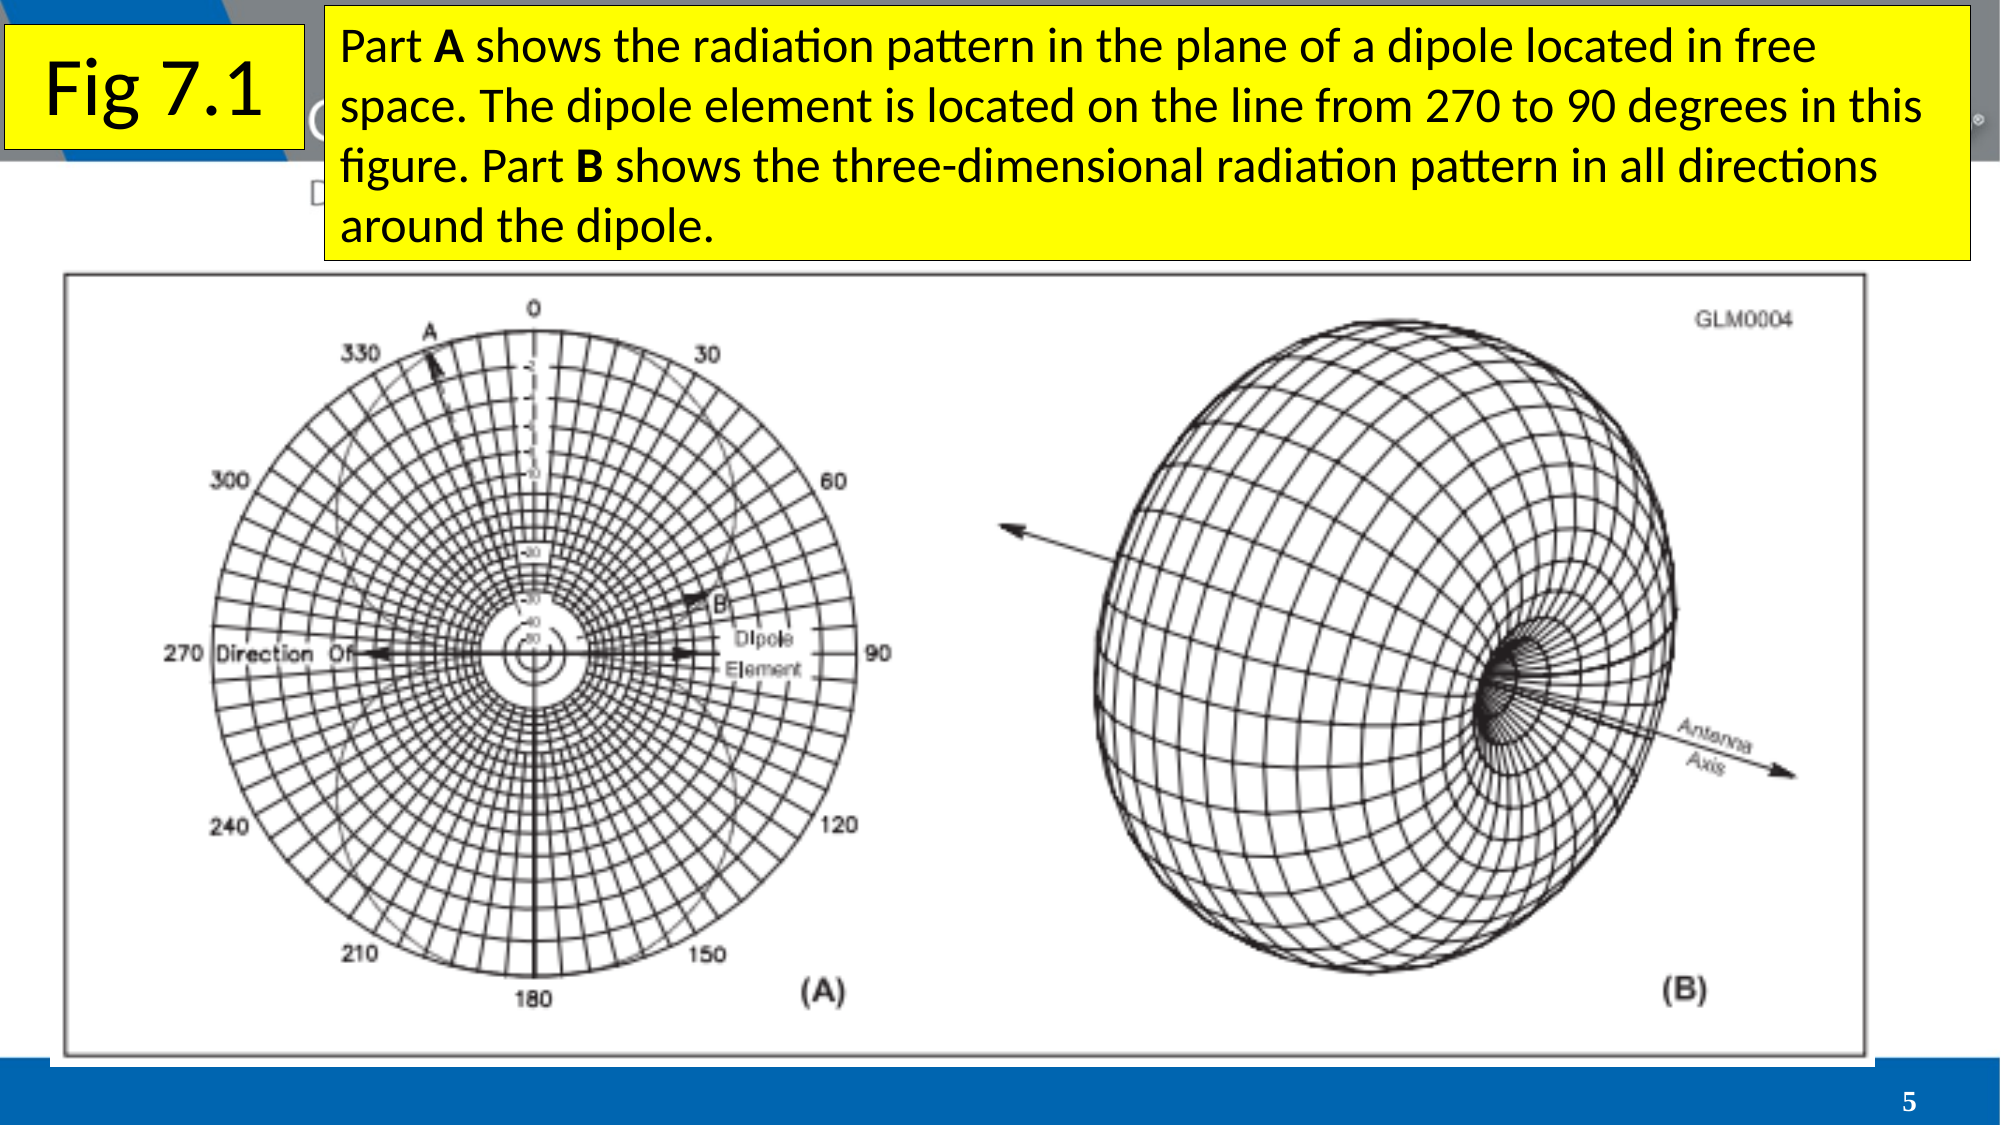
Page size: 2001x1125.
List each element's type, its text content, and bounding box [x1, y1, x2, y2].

picture [0, 0, 2001, 1125]
text_box Part A shows the radiation pattern in the plane of a dipole located in free space. The dipole element is located on the line from 270 to 90 degrees in this figure. Part B shows the three-dimensional radiation pattern in all directions around the dipole. [324, 5, 1971, 261]
title Fig 7.1 [4, 24, 305, 150]
